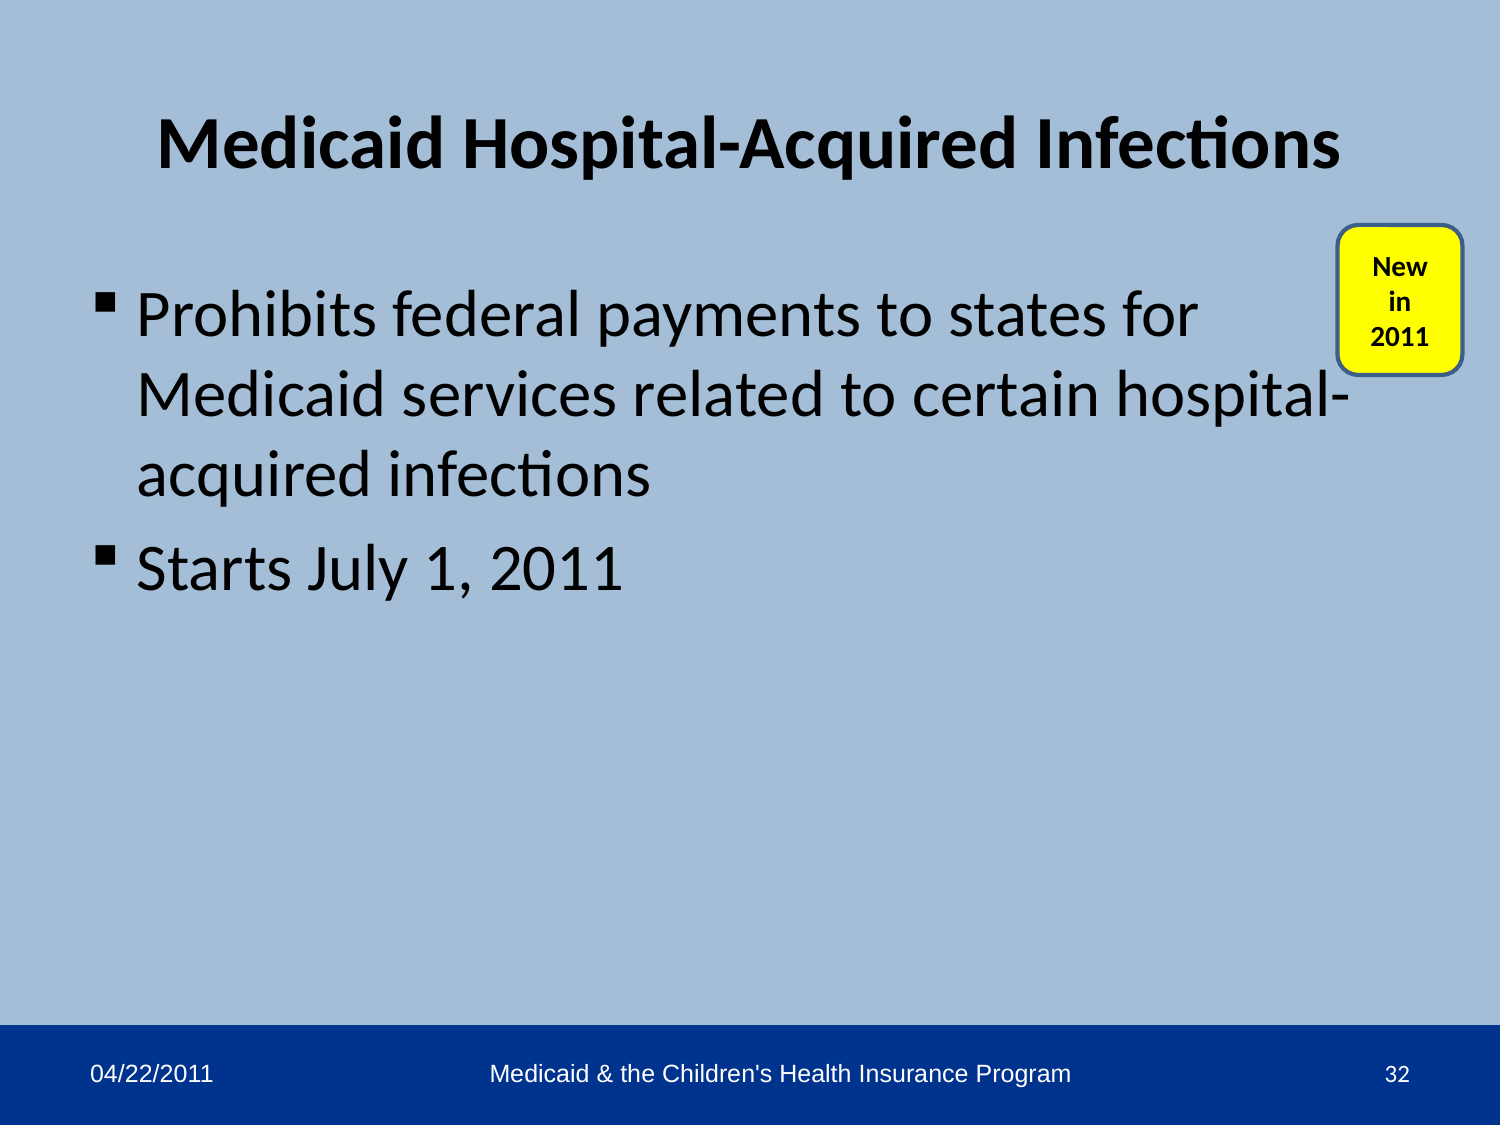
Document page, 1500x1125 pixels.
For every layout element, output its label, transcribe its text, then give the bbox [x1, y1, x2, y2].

text_box New in 2011 [1335, 222, 1465, 378]
footer Medicaid & the Children's Health Insurance Program [287, 1042, 1275, 1103]
list Prohibits federal payments to states for Medicaid services related to certain hospital-acquired infections Starts July 1, 2011 [74, 262, 1426, 1006]
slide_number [75, 1042, 287, 1103]
title Medicaid Hospital-Acquired Infections [74, 44, 1426, 233]
slide_number 32 [1275, 1042, 1425, 1103]
